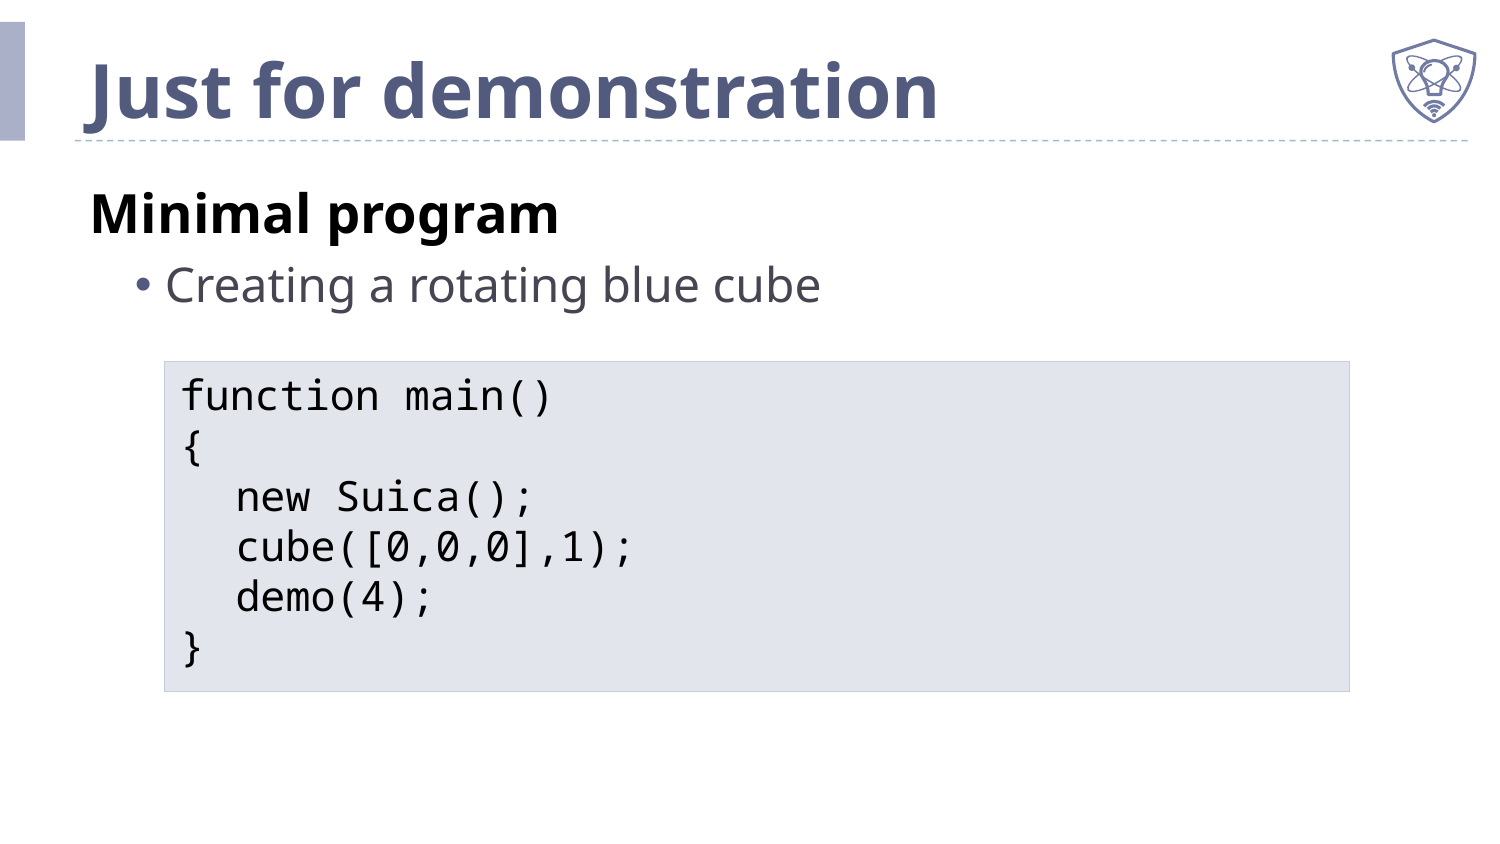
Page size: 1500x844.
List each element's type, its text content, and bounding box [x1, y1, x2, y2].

title Just for demonstration [75, 18, 1475, 141]
list Minimal program Creating a rotating blue cube [75, 171, 1475, 835]
text_box function main() { new Suica(); cube([0,0,0],1); demo(4); } [164, 361, 1350, 692]
